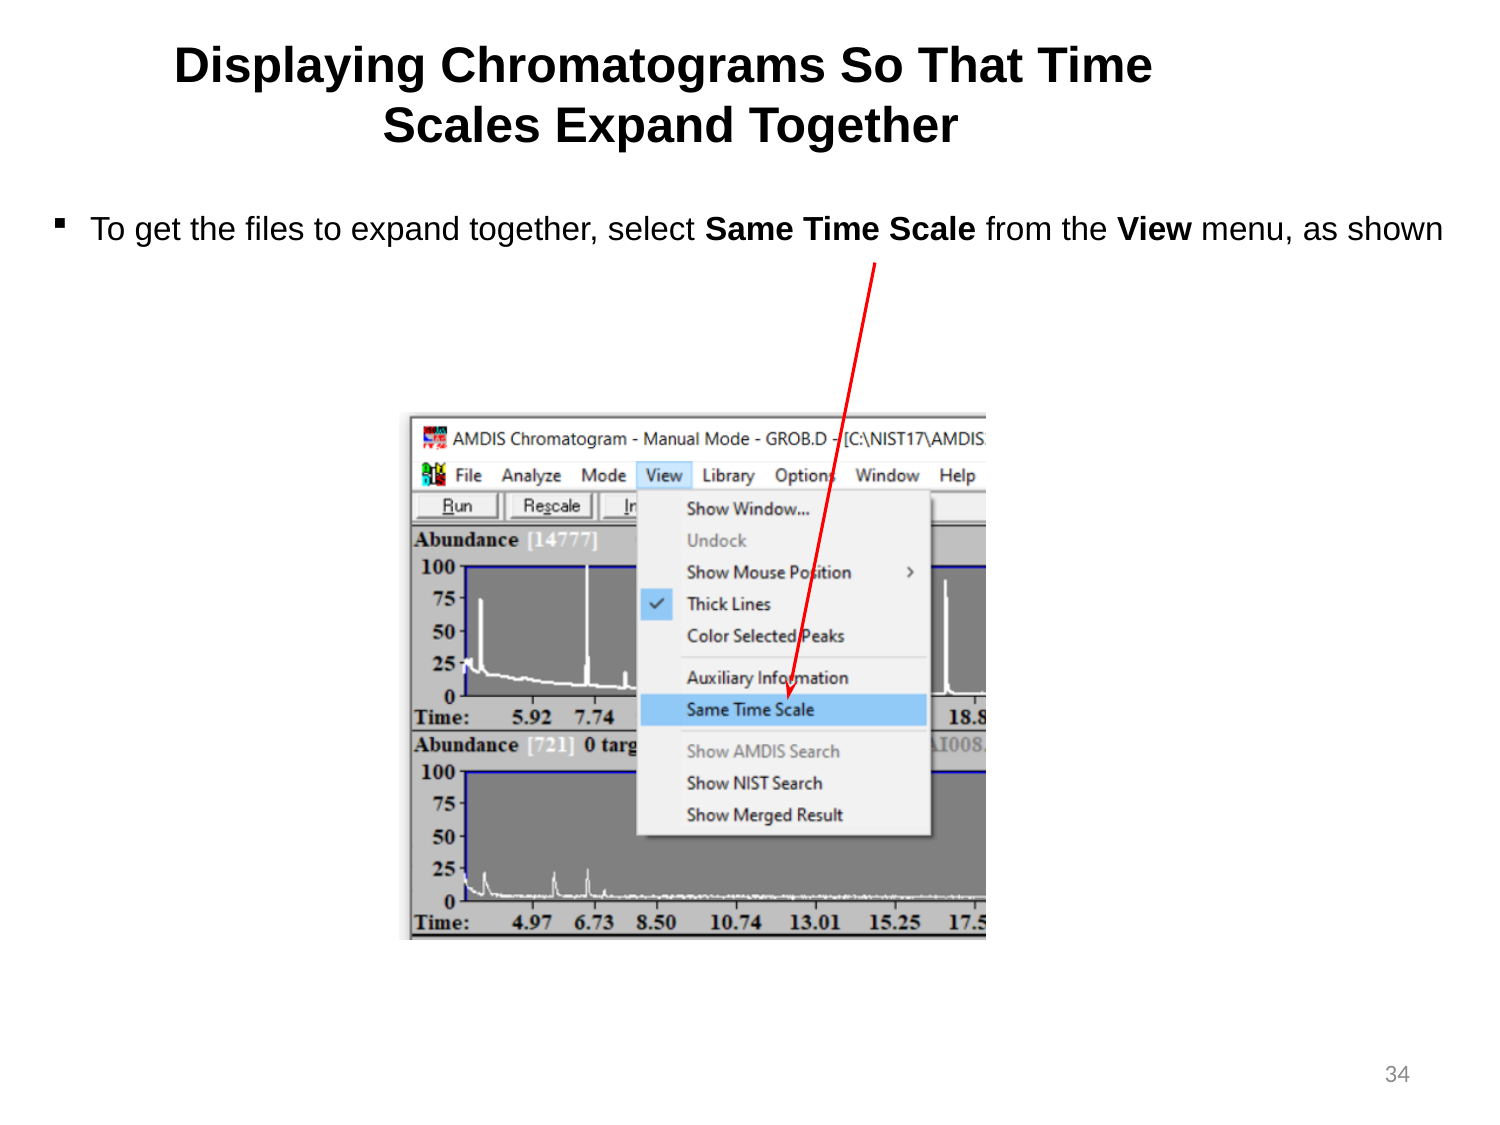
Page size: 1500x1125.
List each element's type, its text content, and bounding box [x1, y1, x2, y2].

picture [399, 412, 987, 941]
text_box To get the files to expand together, select Same Time Scale from the View menu, as shown [37, 199, 1500, 255]
text_box Displaying Chromatograms So That Time Scales Expand Together [159, 24, 1183, 160]
slide_number 34 [1074, 1042, 1425, 1103]
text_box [787, 262, 876, 701]
